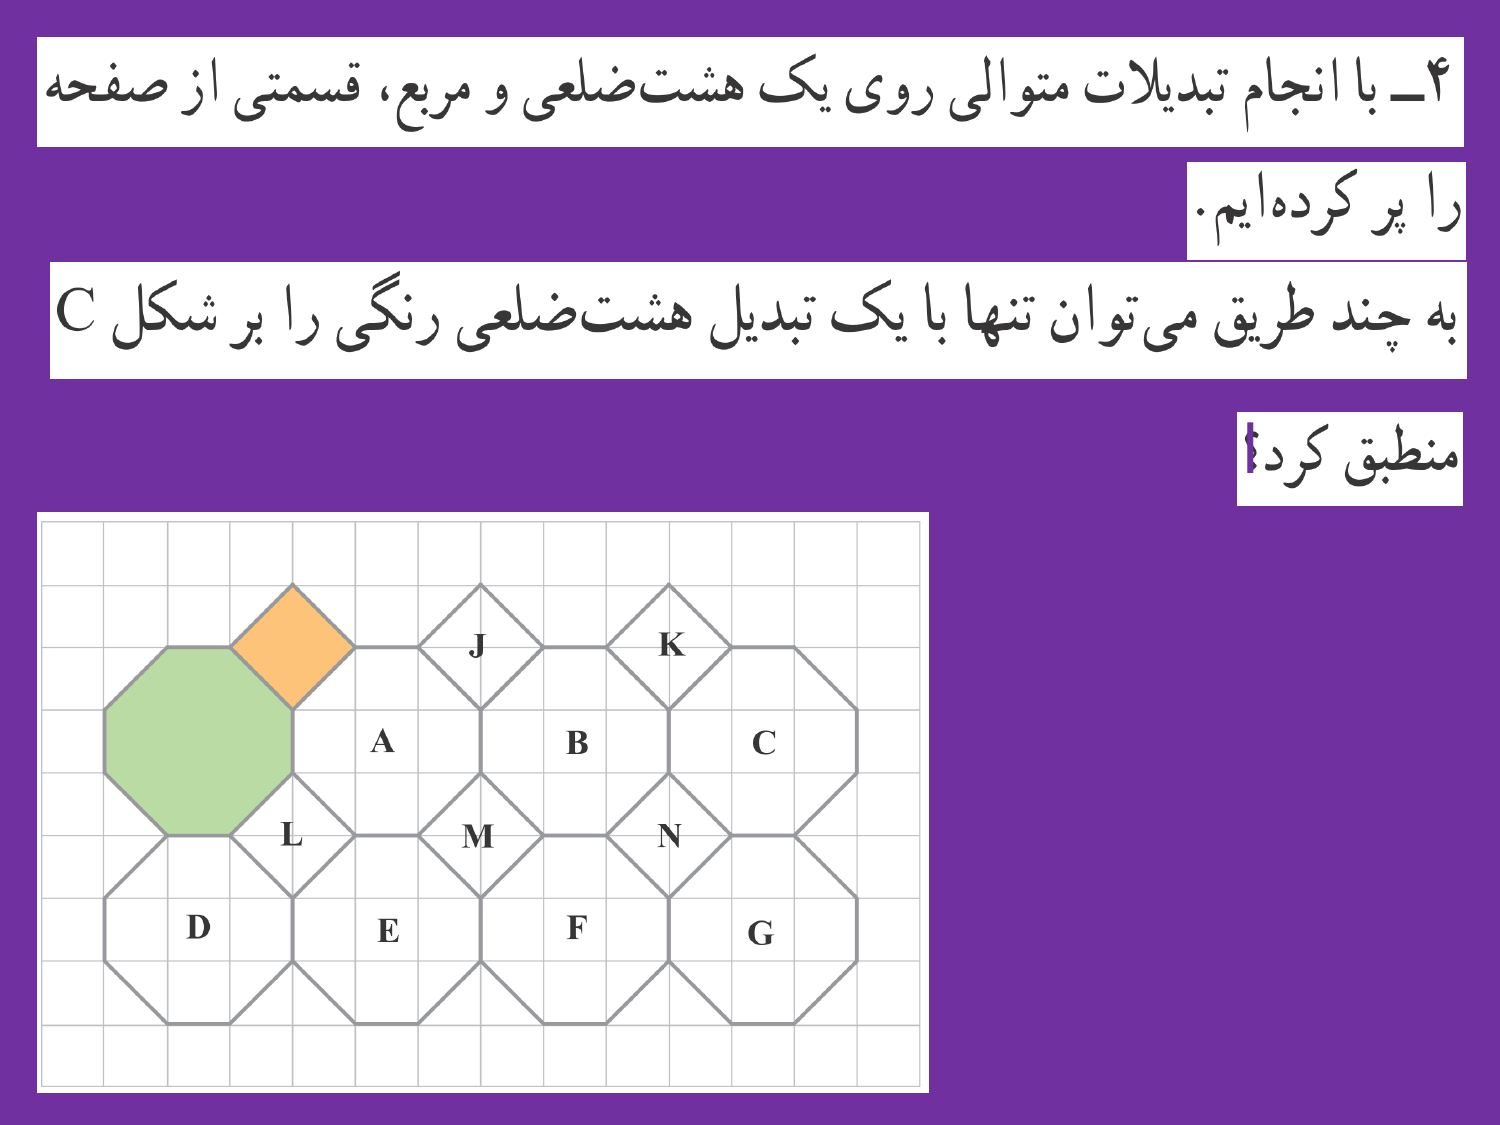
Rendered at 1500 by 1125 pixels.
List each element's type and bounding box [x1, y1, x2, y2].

picture [37, 512, 930, 1094]
text_box [49, 262, 1468, 507]
text_box [37, 37, 1466, 260]
